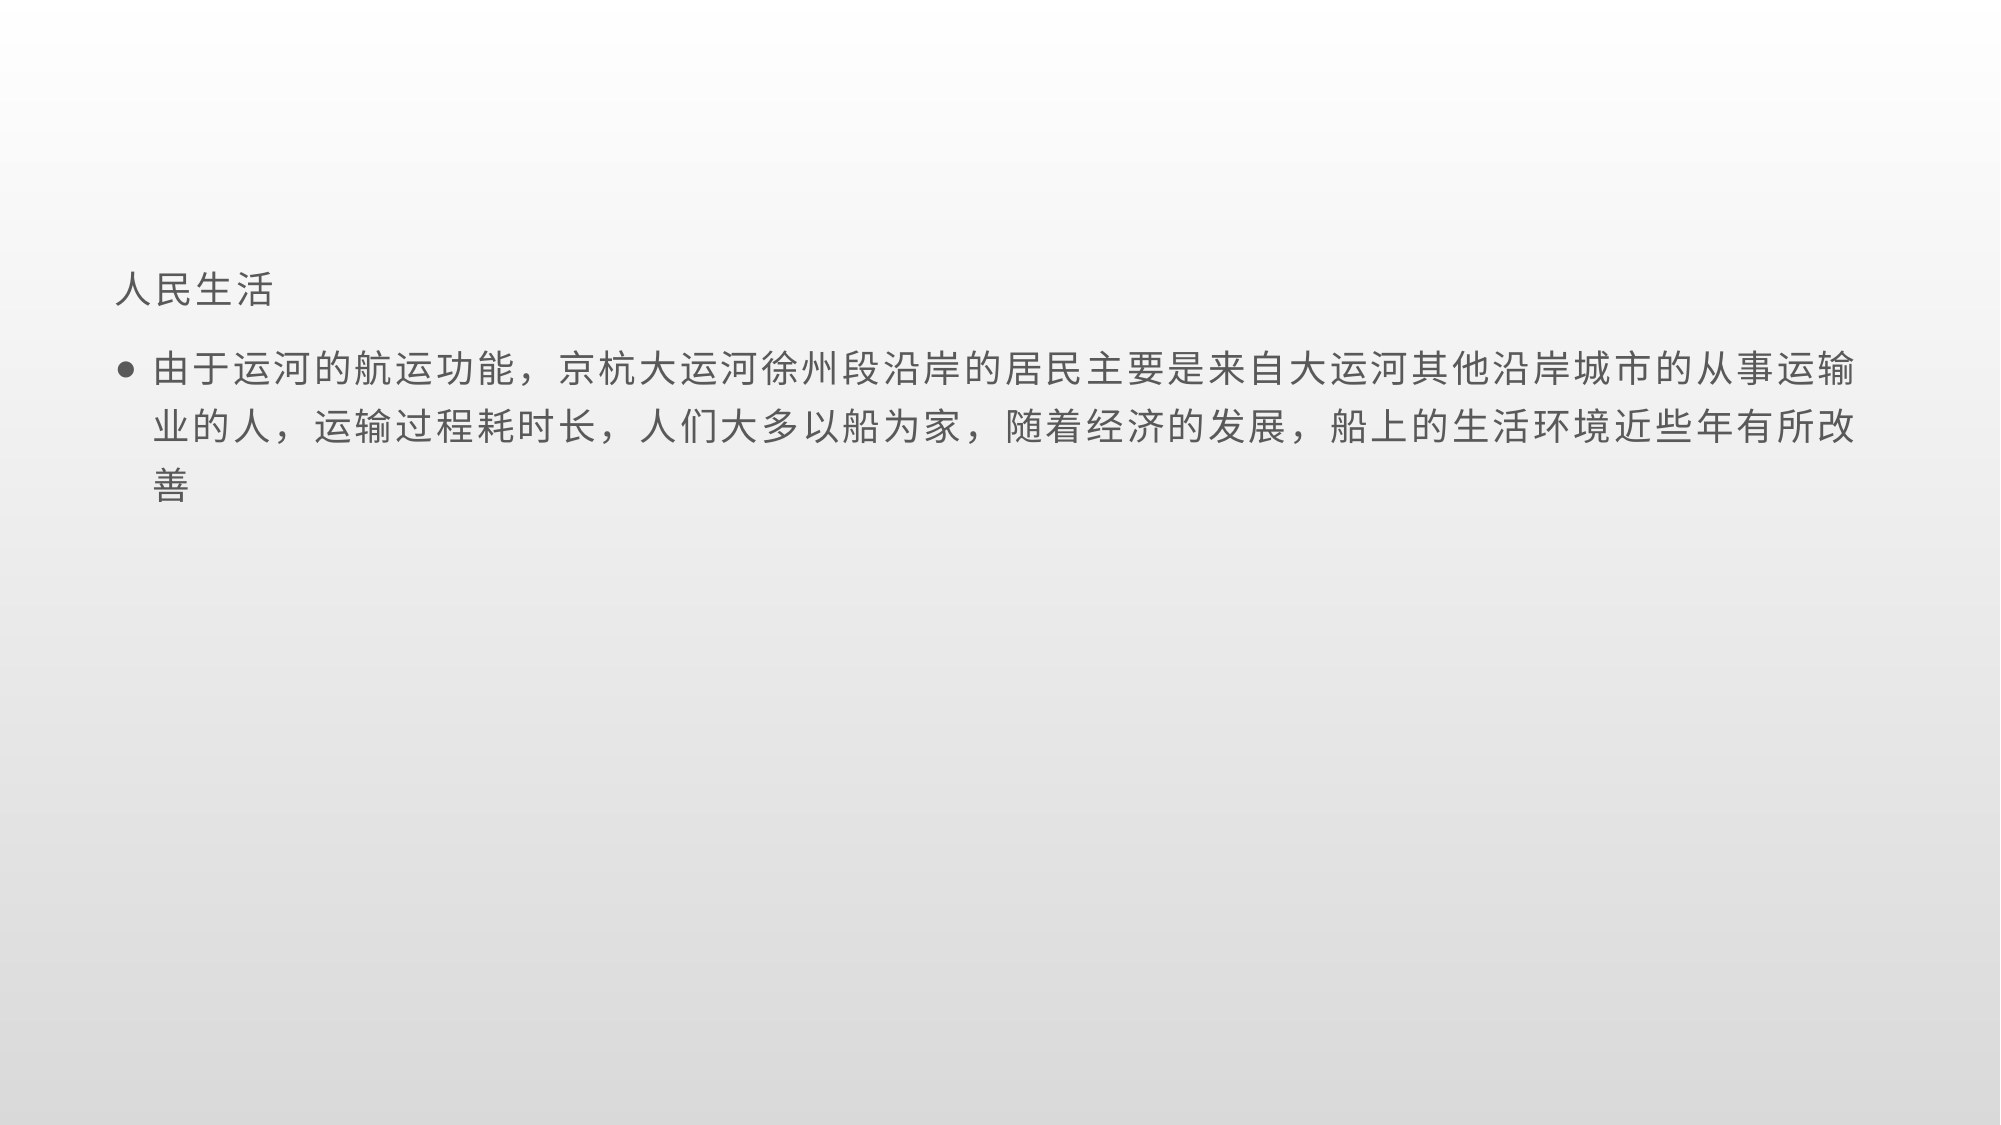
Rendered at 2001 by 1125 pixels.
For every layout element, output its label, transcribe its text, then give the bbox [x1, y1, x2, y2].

list 人民生活 由于运河的航运功能，京杭大运河徐州段沿岸的居民主要是来自大运河其他沿岸城市的从事运输业的人，运输过程耗时长，人们大多以船为家，随着经济的发展，船上的生活环境近些年有所改善 [99, 244, 1900, 1026]
